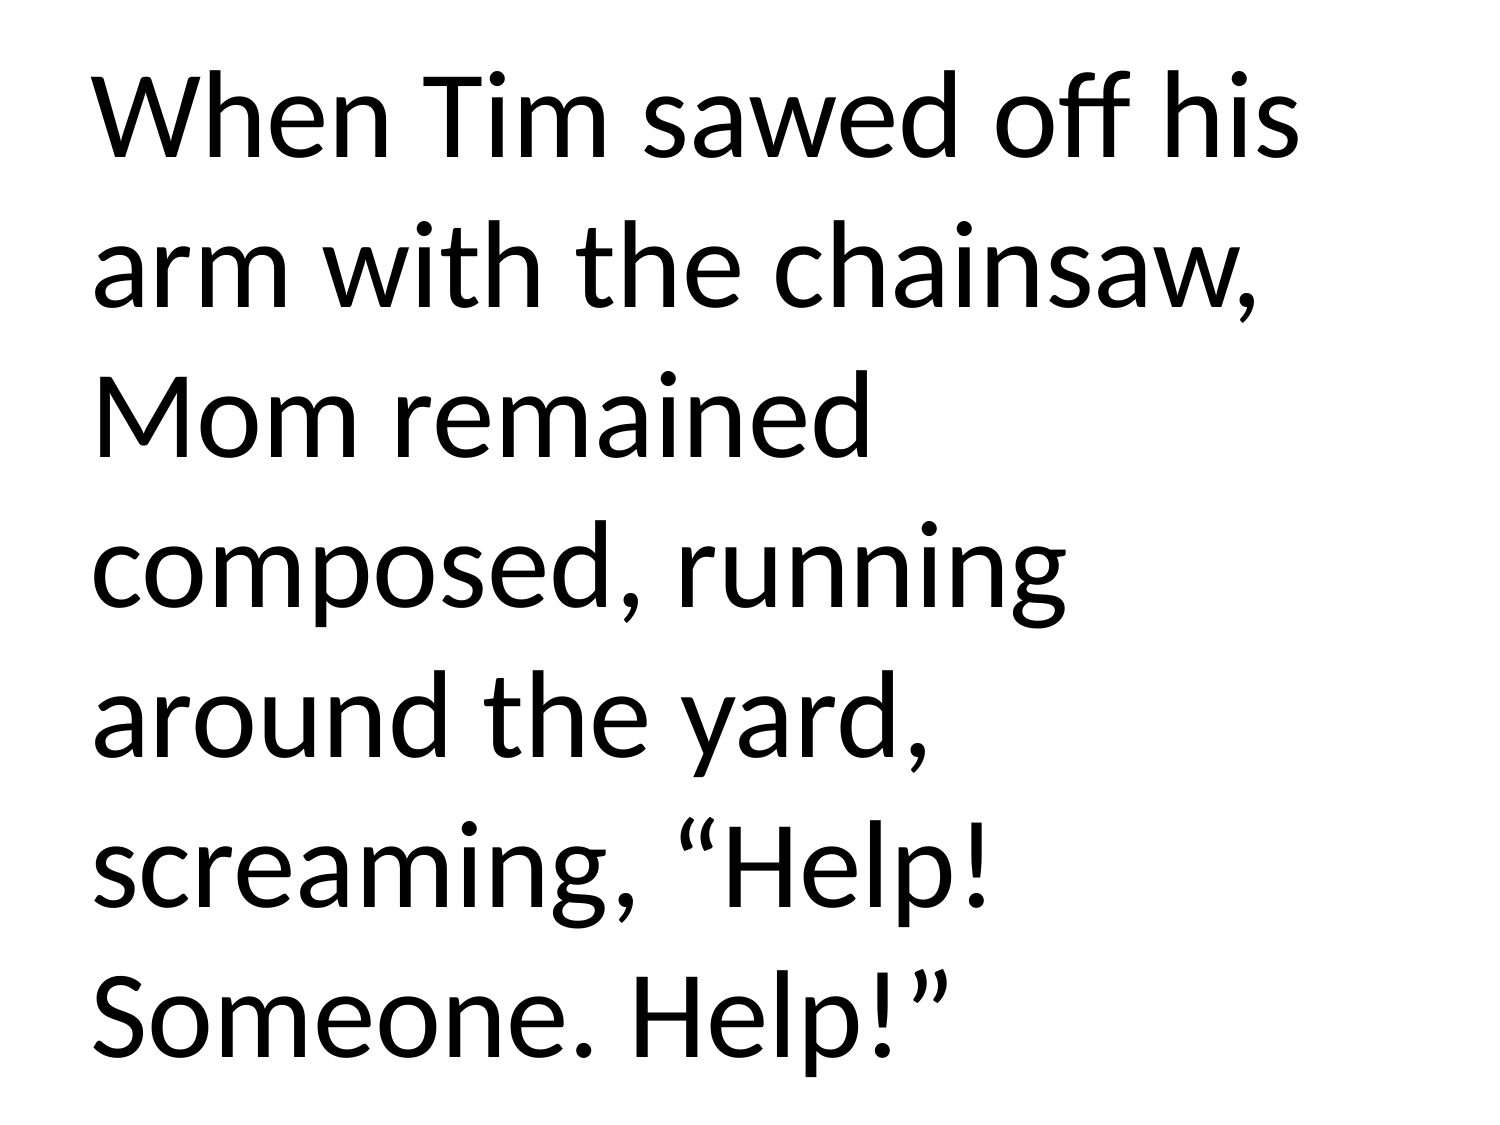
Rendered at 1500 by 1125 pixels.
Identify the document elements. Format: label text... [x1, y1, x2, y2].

list When Tim sawed off his arm with the chainsaw, Mom remained composed, running around the yard, screaming, “Help! Someone. Help!” [75, 24, 1425, 768]
